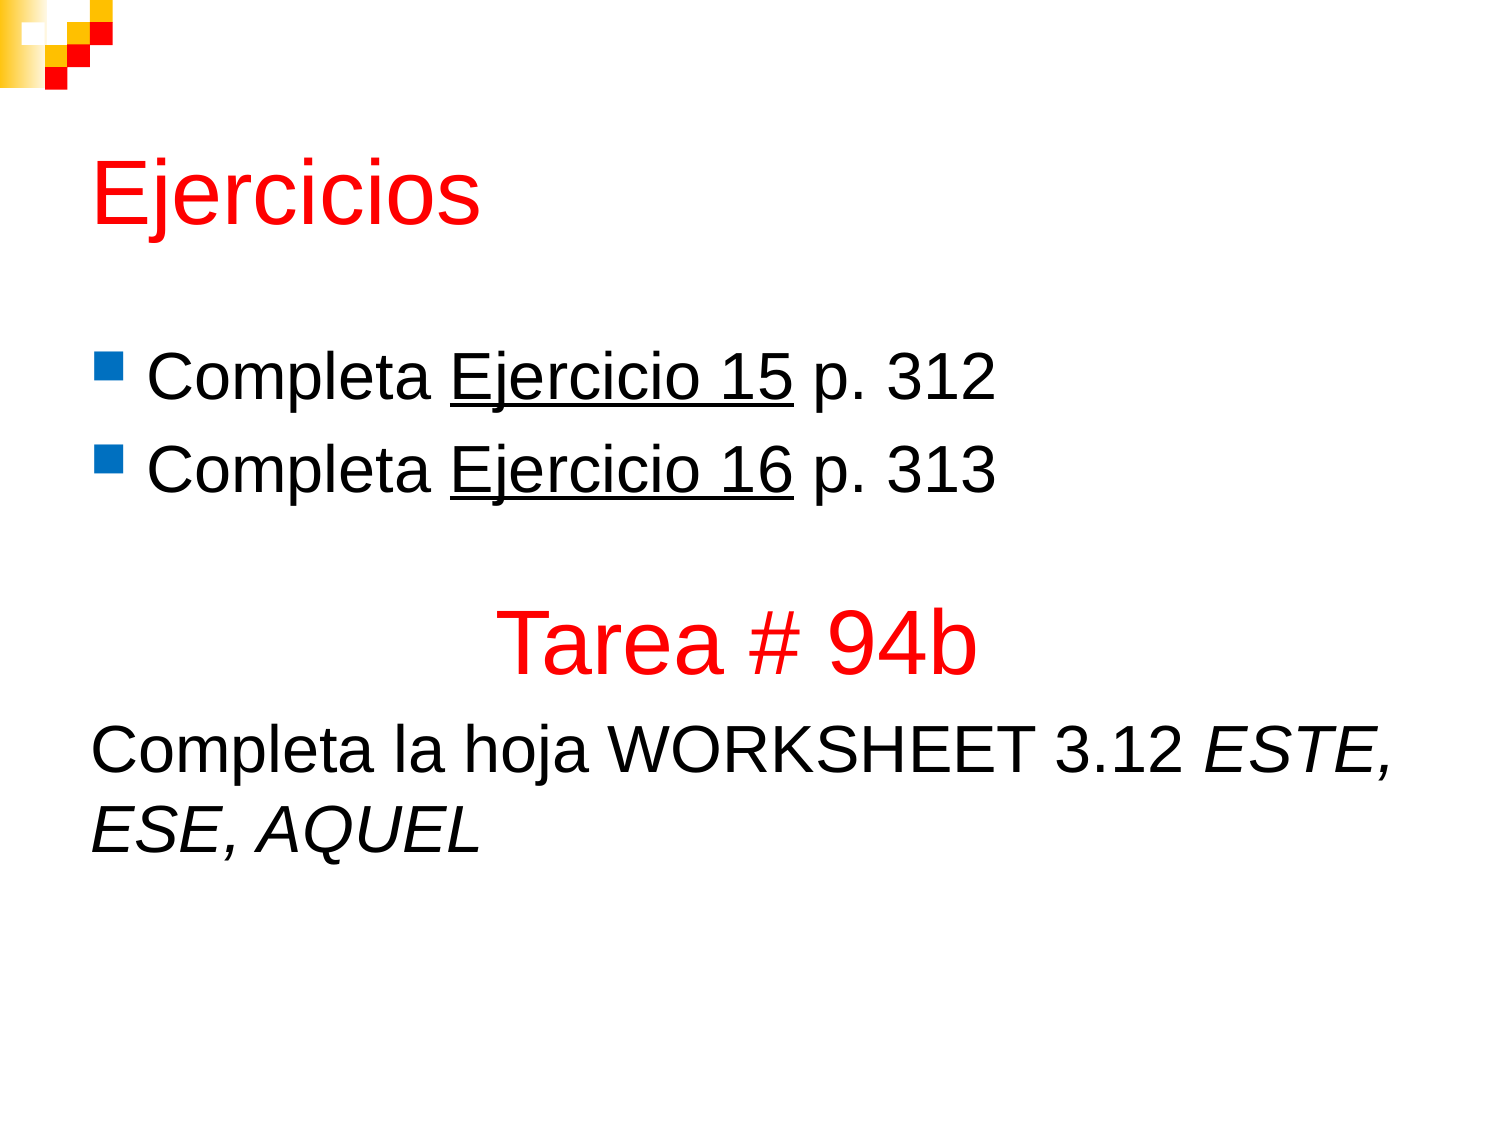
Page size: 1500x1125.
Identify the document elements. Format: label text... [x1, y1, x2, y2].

list Completa Ejercicio 15 p. 312 Completa Ejercicio 16 p. 313 Completa la hoja WORKSHEET 3.12 ESTE, ESE, AQUEL [75, 324, 1475, 963]
text_box Tarea # 94b [62, 524, 1413, 750]
title Ejercicios [75, 75, 1425, 300]
